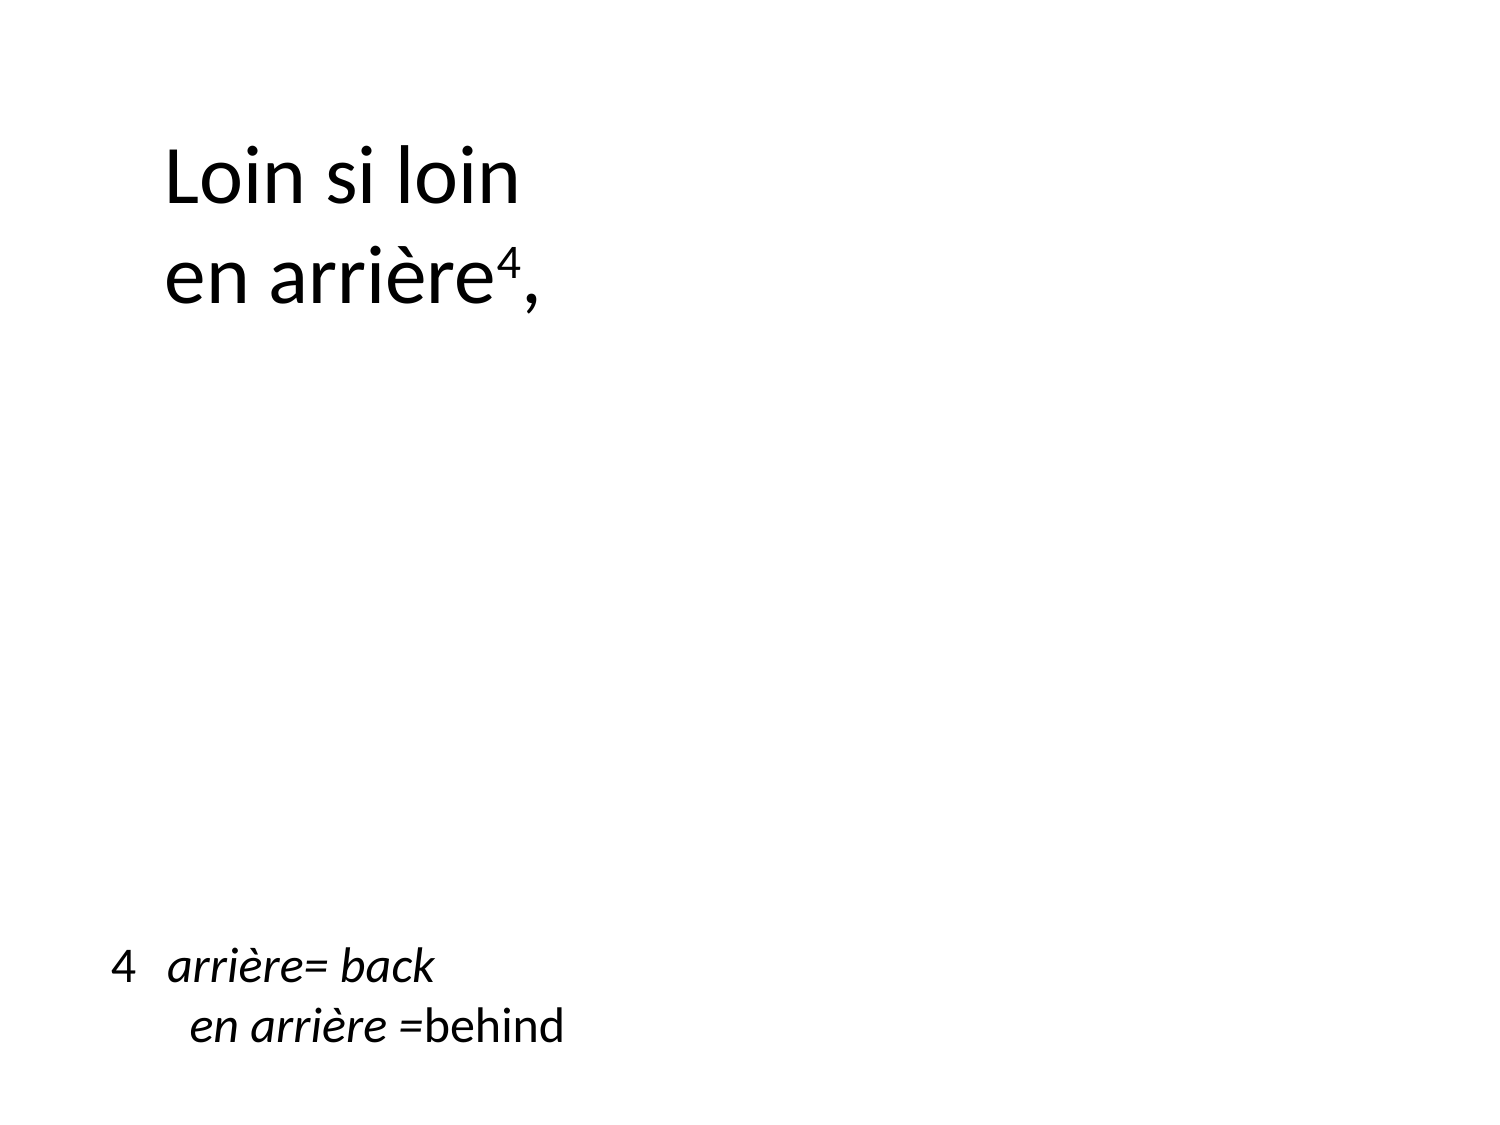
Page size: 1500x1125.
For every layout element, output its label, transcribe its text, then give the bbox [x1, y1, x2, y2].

text_box Loin si loin en arrière4, [149, 112, 900, 328]
text_box 4 arrière= back en arrière =behind [96, 924, 693, 1060]
